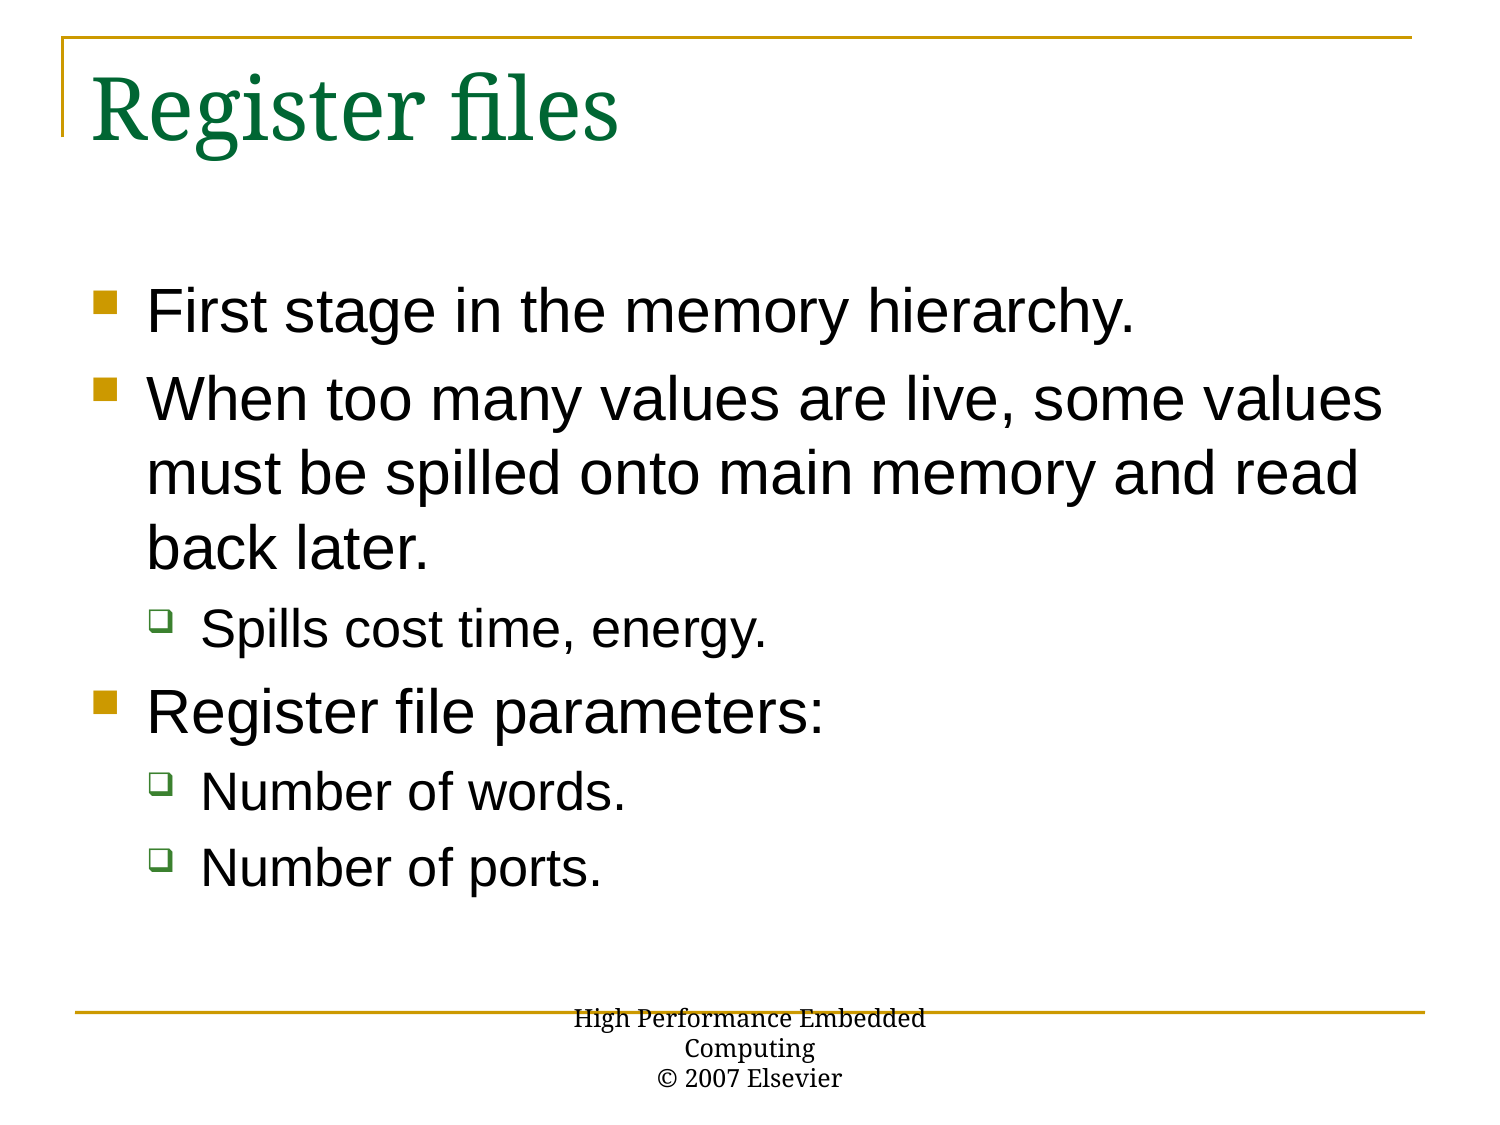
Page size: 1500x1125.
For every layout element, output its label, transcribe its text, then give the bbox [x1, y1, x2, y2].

footer High Performance Embedded Computing © 2007 Elsevier [512, 1025, 988, 1100]
list First stage in the memory hierarchy. When too many values are live, some values must be spilled onto main memory and read back later. Spills cost time, energy. Register file parameters: Number of words. Number of ports. [75, 262, 1425, 1006]
title Register files [75, 45, 1425, 233]
